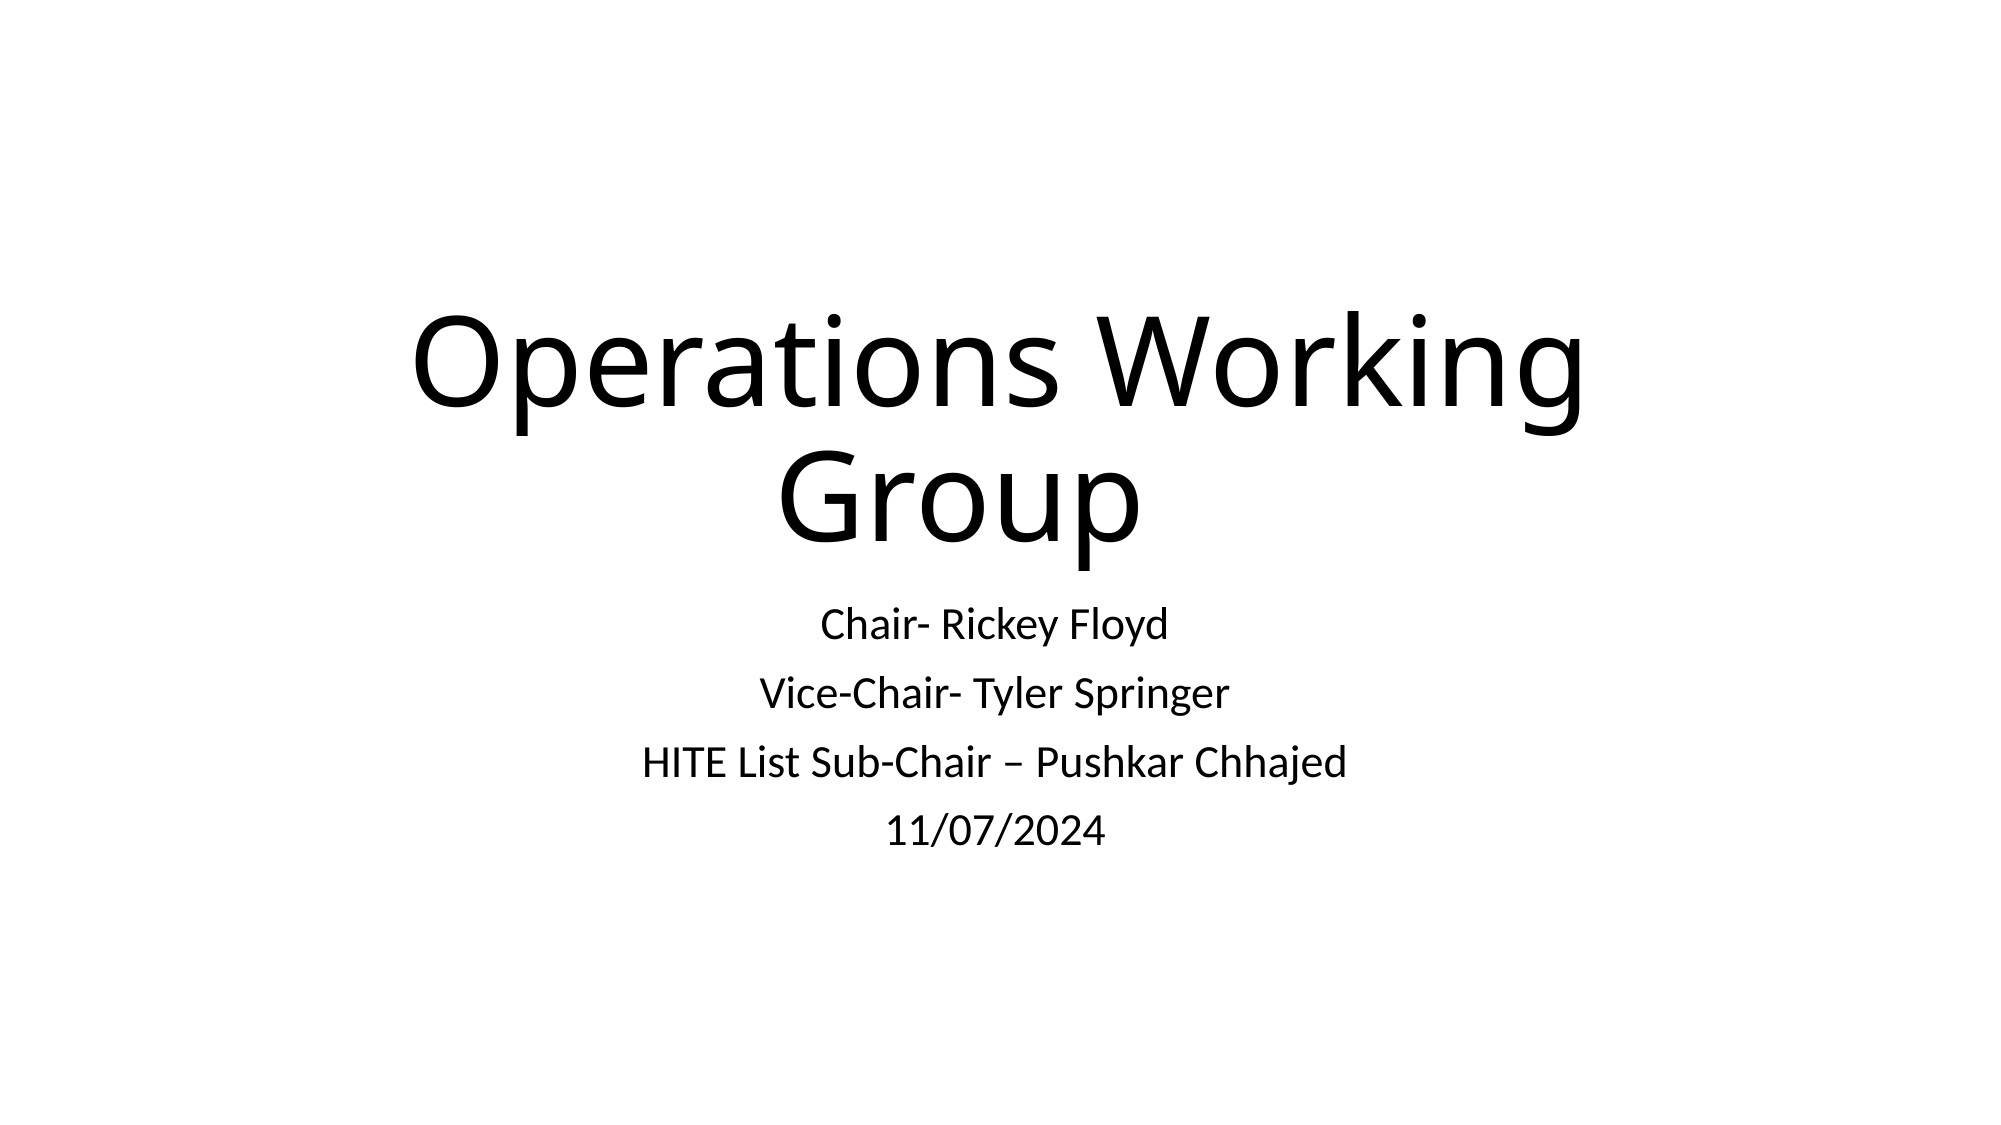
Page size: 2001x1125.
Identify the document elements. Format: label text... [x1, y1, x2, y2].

subtitle Chair- Rickey Floyd Vice-Chair- Tyler Springer HITE List Sub-Chair – Pushkar Chhajed 11/07/2024 [245, 592, 1746, 865]
title Operations Working Group [249, 184, 1750, 576]
